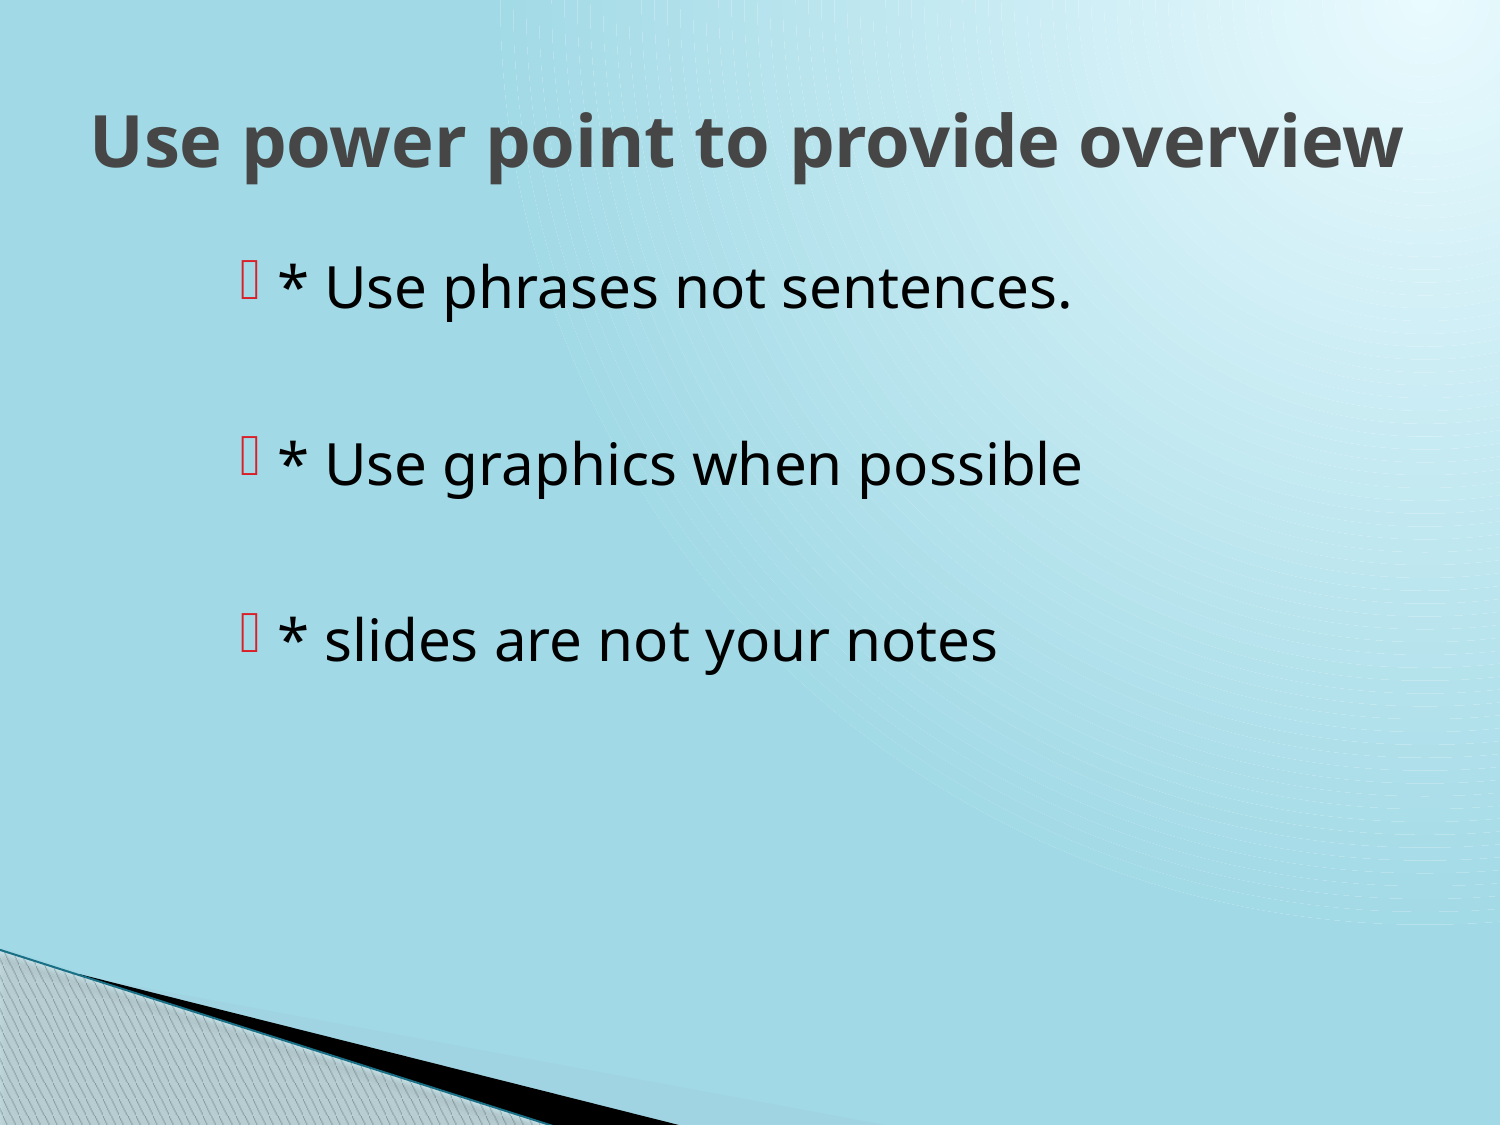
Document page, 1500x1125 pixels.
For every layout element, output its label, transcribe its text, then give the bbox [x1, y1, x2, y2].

list * Use phrases not sentences. * Use graphics when possible * slides are not your notes [75, 243, 1425, 986]
title Use power point to provide overview [75, 45, 1425, 233]
